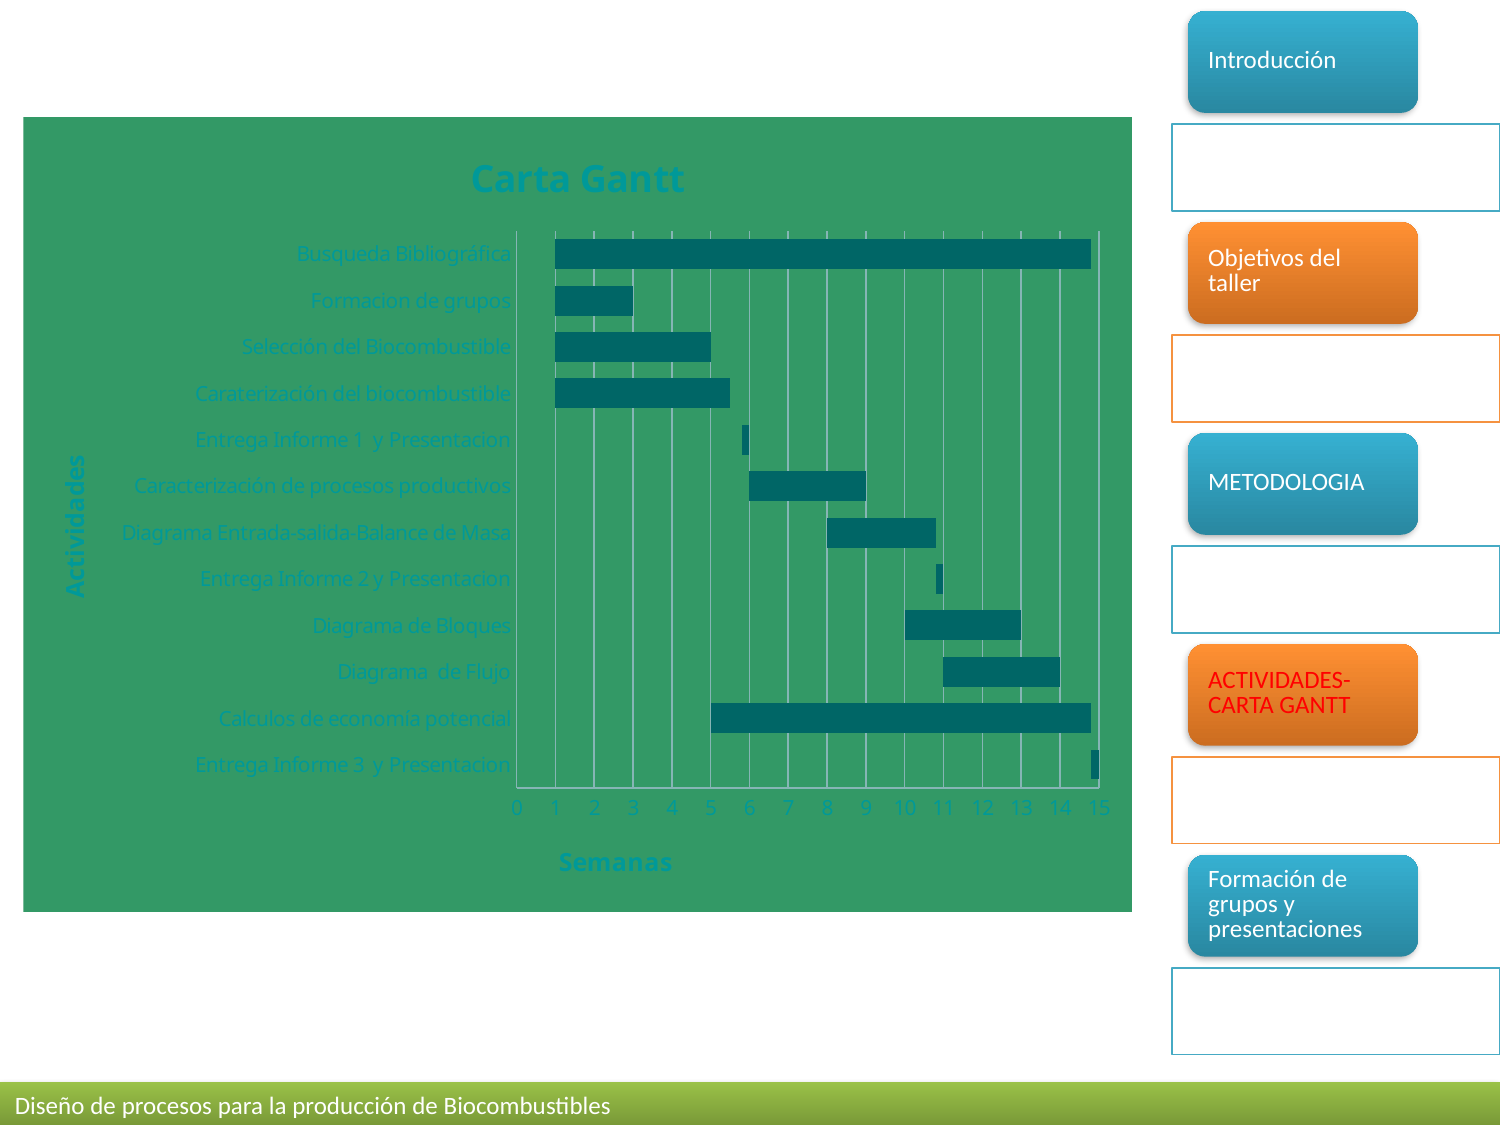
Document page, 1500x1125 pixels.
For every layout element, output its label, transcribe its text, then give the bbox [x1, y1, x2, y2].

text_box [1171, 0, 1500, 1055]
chart [23, 116, 1133, 913]
text_box Diseño de procesos para la producción de Biocombustibles [0, 1082, 1500, 1125]
